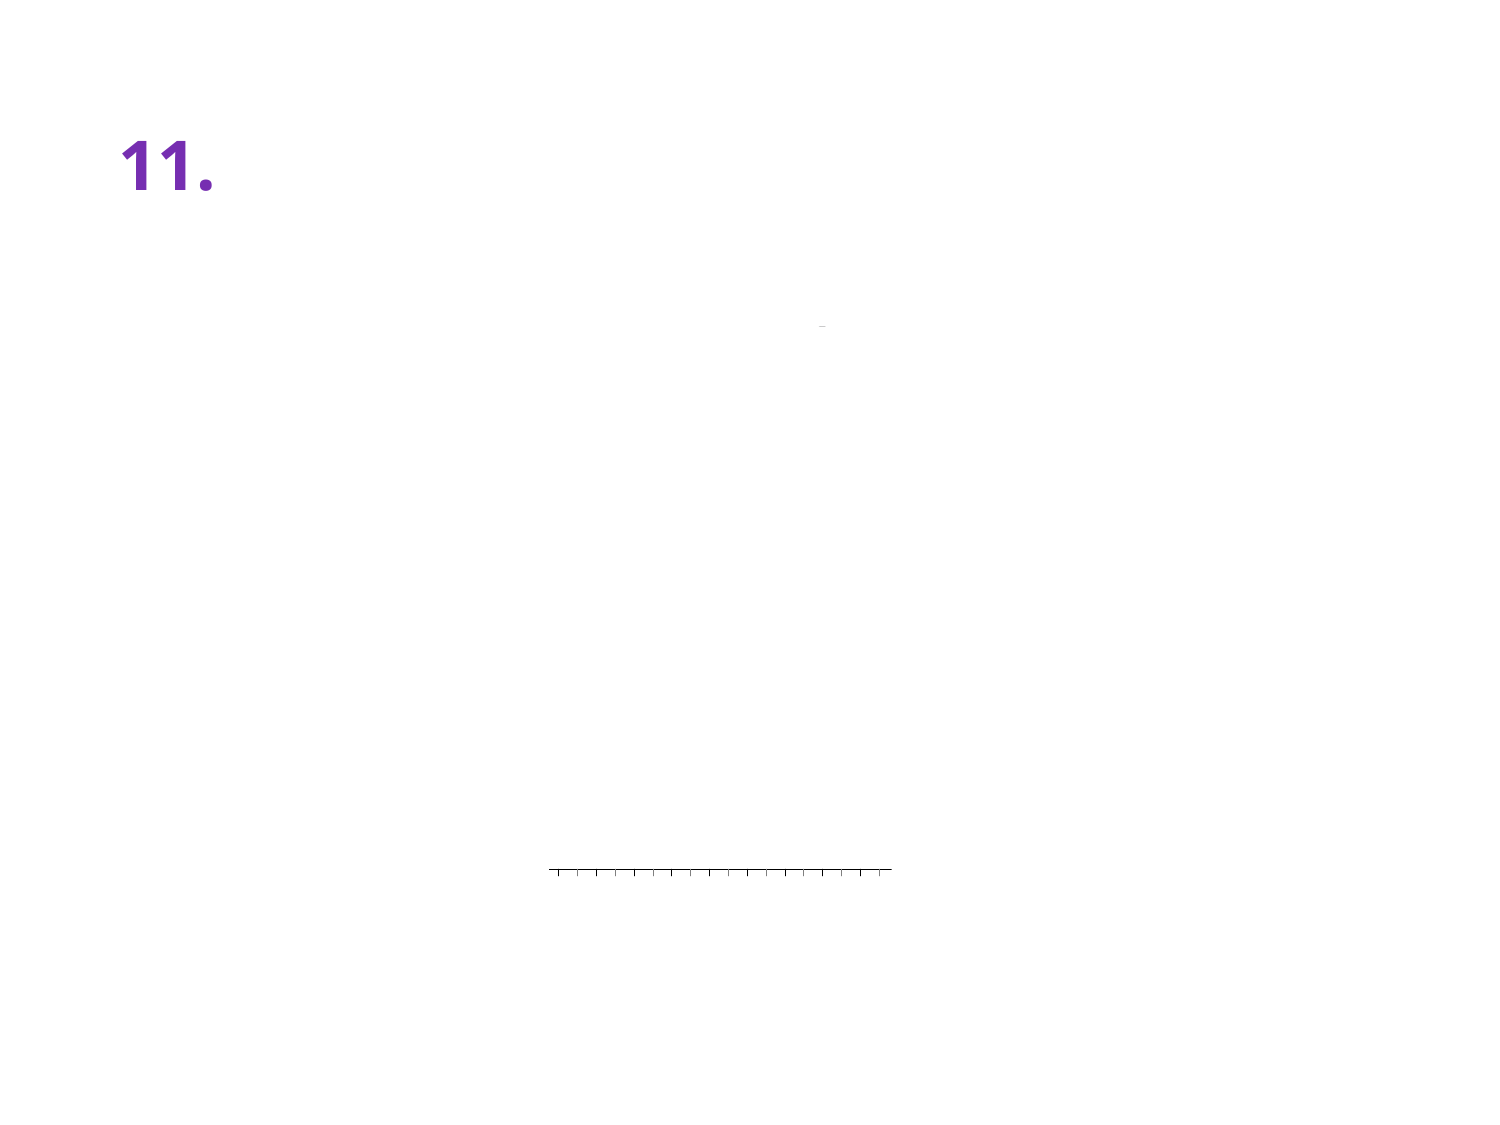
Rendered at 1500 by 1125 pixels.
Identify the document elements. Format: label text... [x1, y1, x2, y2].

title 11. [103, 59, 1397, 278]
picture [549, 326, 892, 878]
